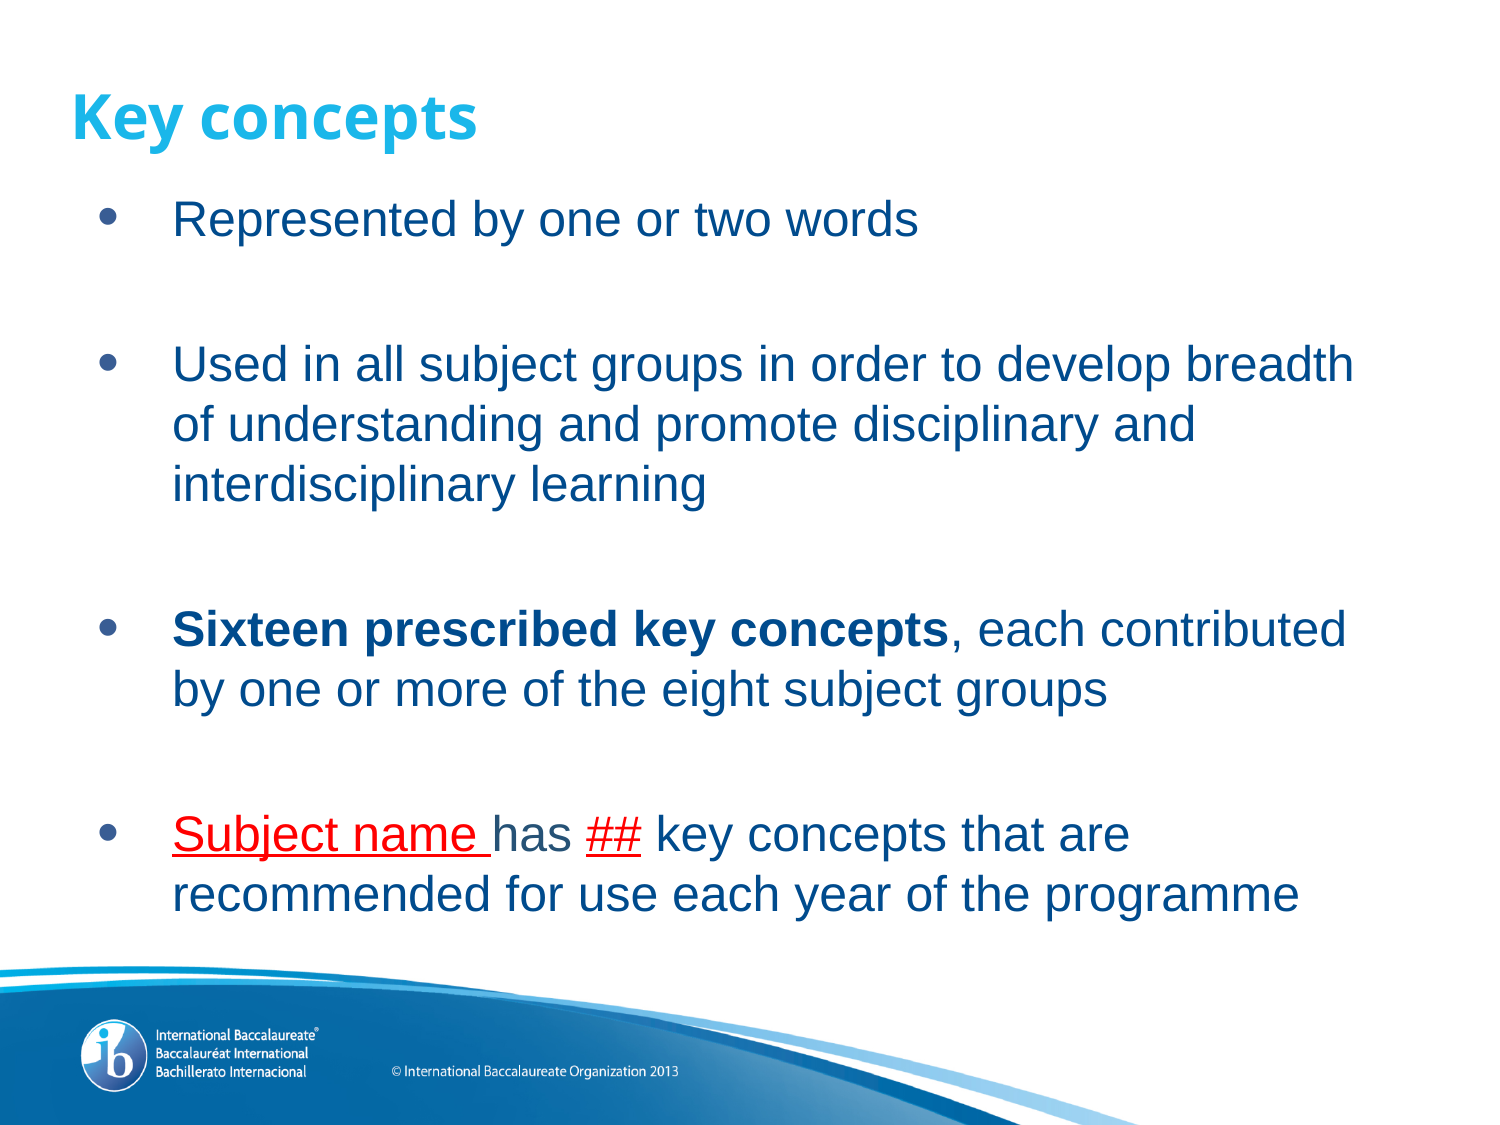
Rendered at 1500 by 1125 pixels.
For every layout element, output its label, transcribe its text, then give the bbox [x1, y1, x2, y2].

list Represented by one or two words Used in all subject groups in order to develop breadth of understanding and promote disciplinary and interdisciplinary learning Sixteen prescribed key concepts, each contributed by one or more of the eight subject groups Subject name has ## key concepts that are recommended for use each year of the programme [96, 186, 1408, 910]
picture [0, 941, 1500, 1125]
title Key concepts [70, 55, 1382, 174]
